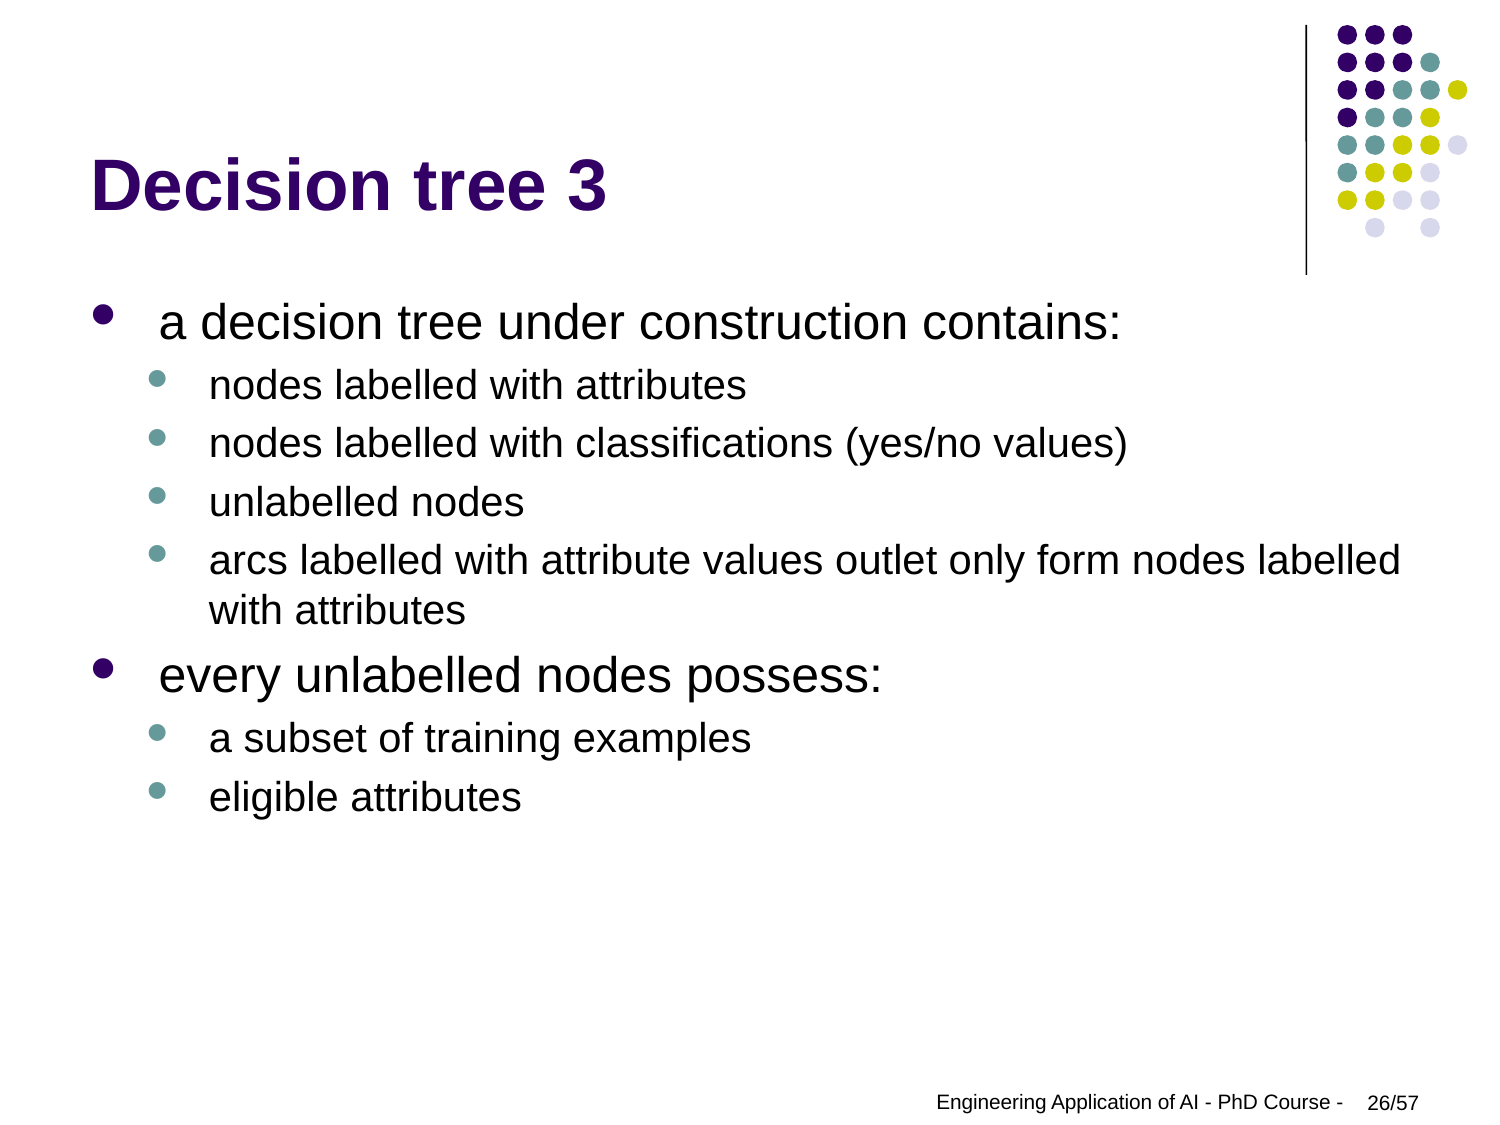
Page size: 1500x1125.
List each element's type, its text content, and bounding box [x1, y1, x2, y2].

title Decision tree 3 [74, 19, 1313, 233]
footer Engineering Application of AI - PhD Course - [855, 1080, 1365, 1125]
list a decision tree under construction contains: nodes labelled with attributes nodes labelled with classifications (yes/no values) unlabelled nodes arcs labelled with attribute values outlet only form nodes labelled with attributes every unlabelled nodes possess: a subset of training examples eligible attributes [74, 281, 1460, 1006]
slide_number 26/57 [1352, 1082, 1448, 1125]
